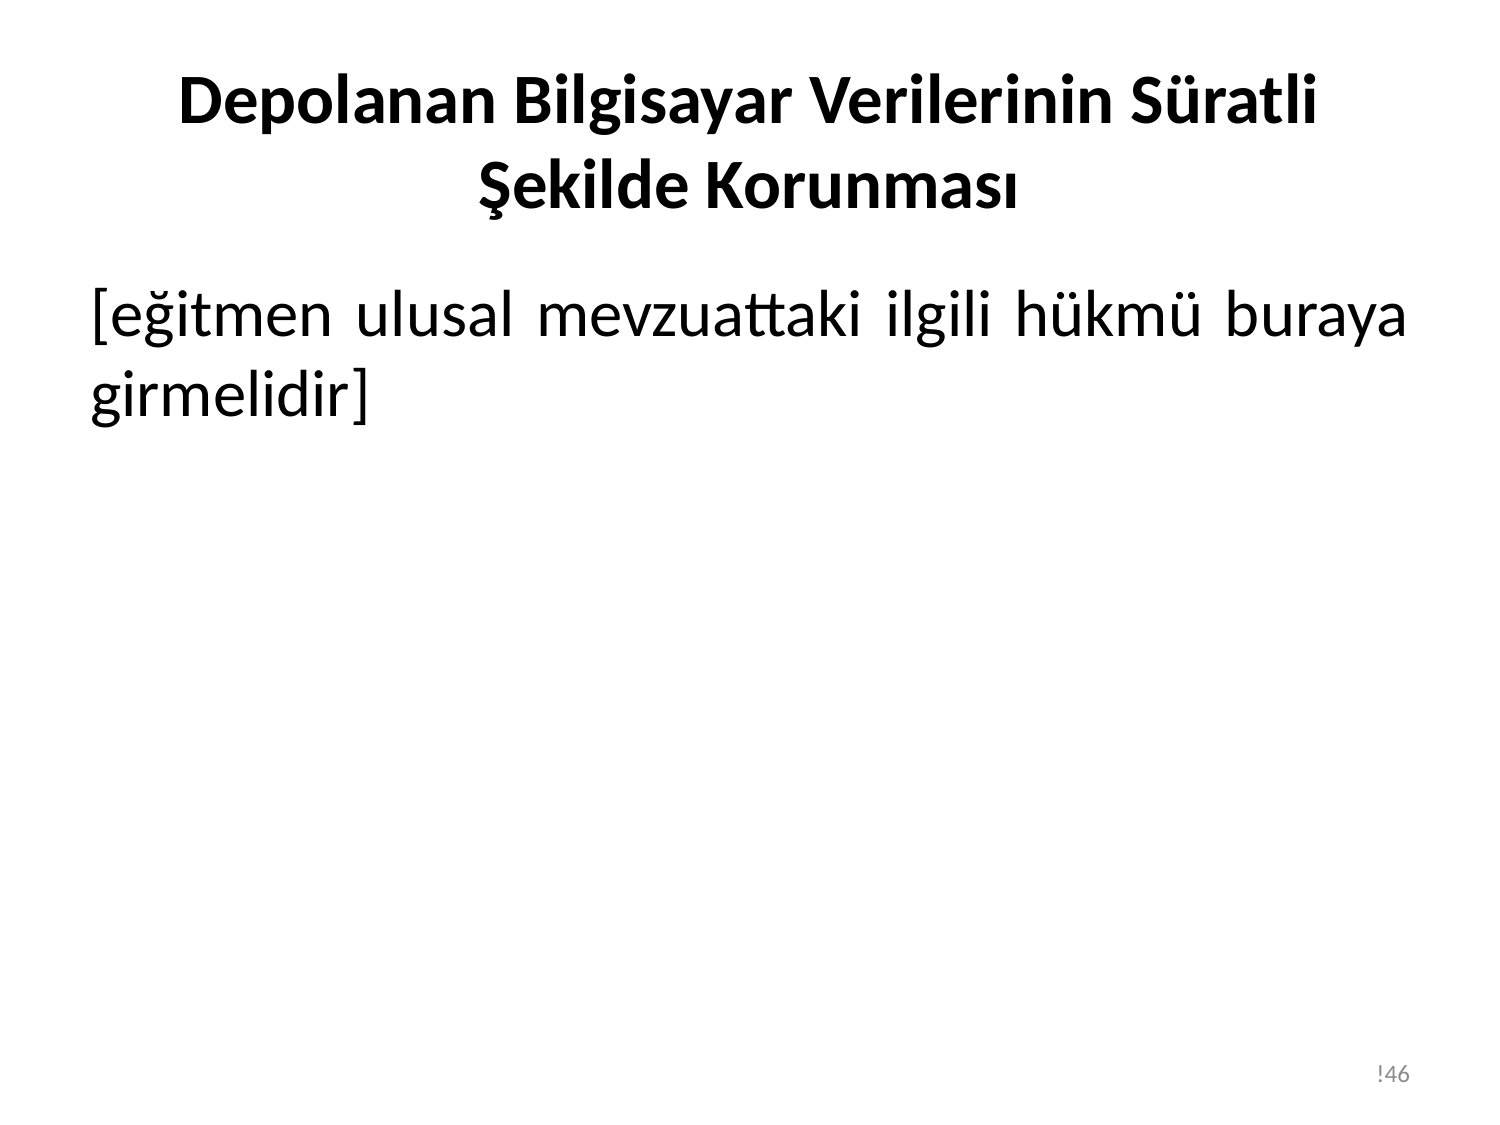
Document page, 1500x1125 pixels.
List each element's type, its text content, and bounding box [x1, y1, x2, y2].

title Depolanan Bilgisayar Verilerinin Süratli Şekilde Korunması [75, 45, 1425, 233]
list [eğitmen ulusal mevzuattaki ilgili hükmü buraya girmelidir] [75, 262, 1425, 1005]
slide_number !46 [1074, 1042, 1425, 1103]
